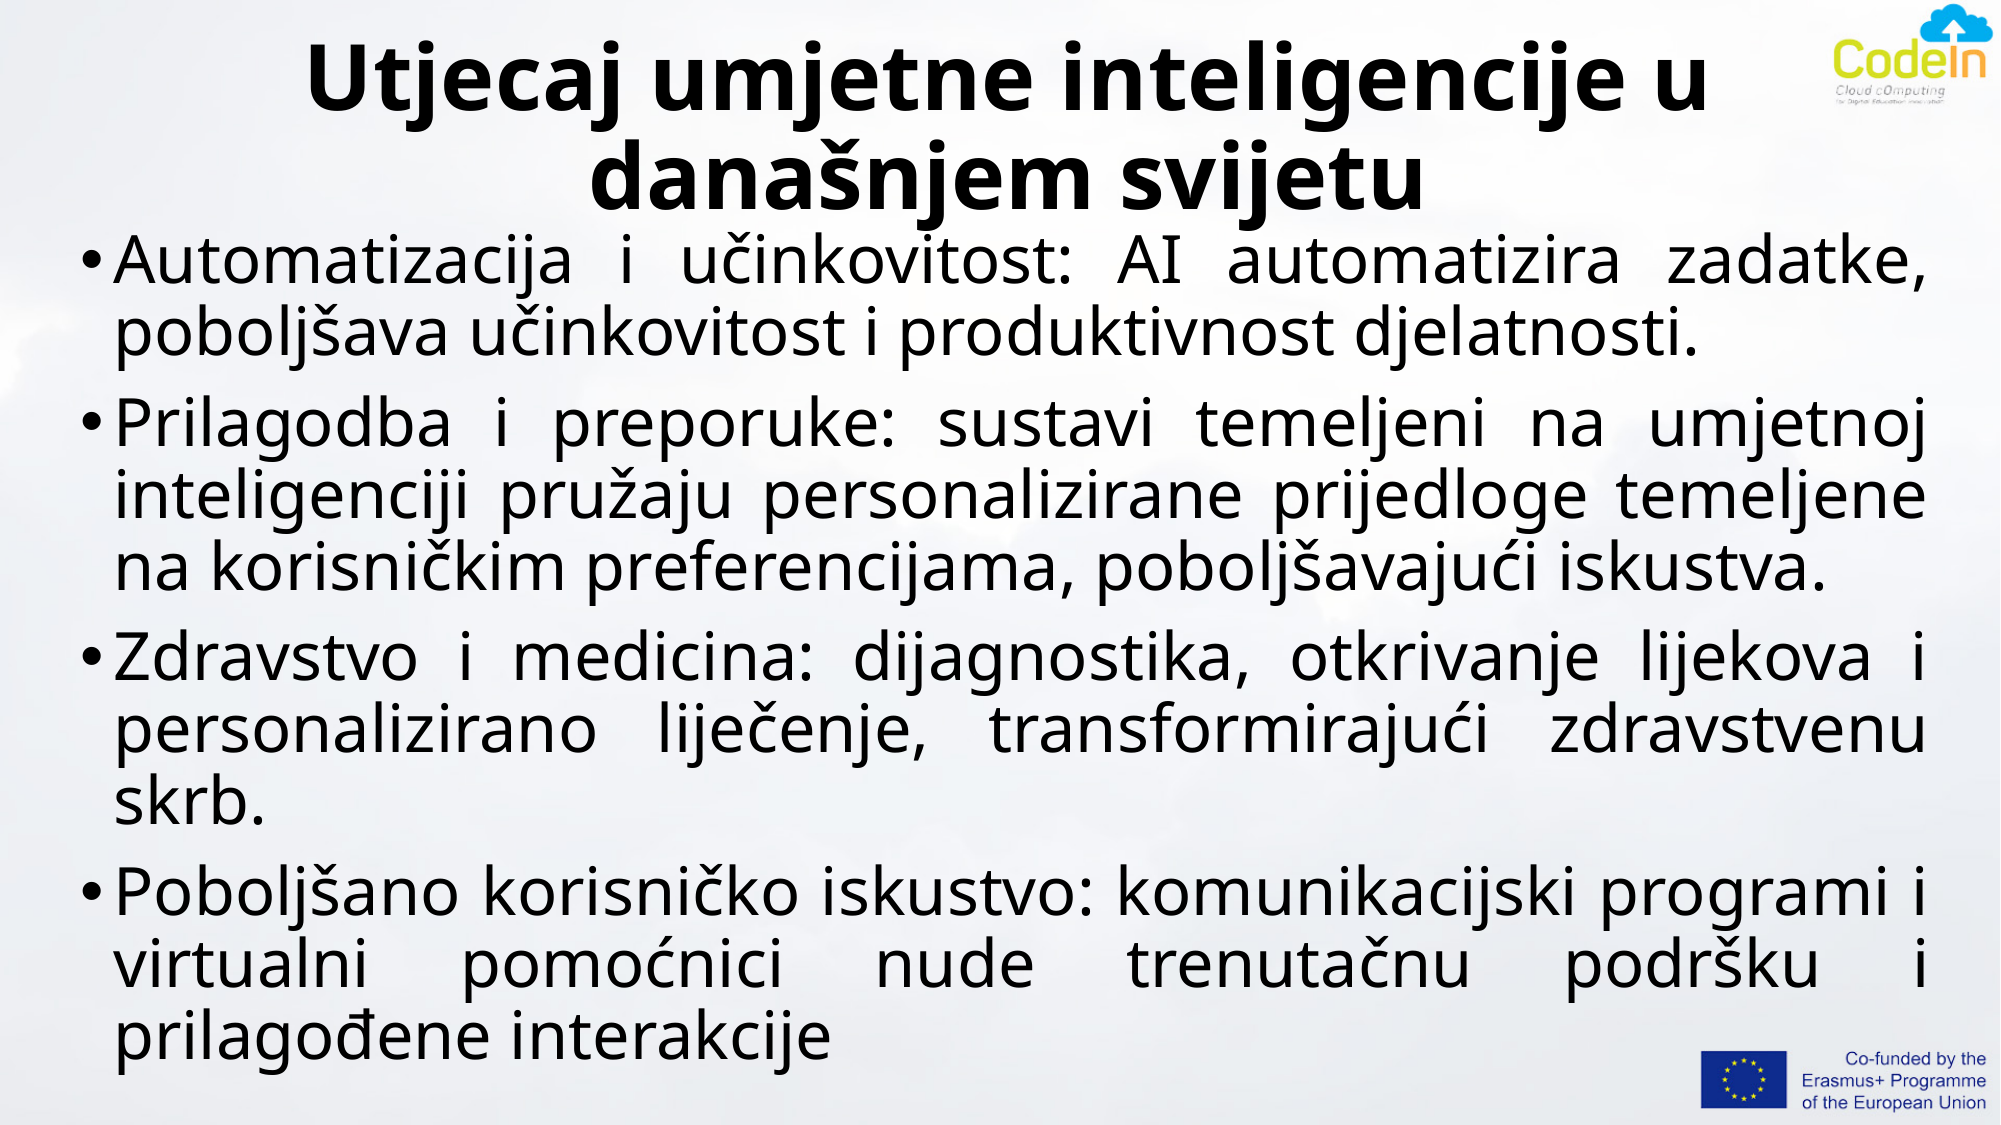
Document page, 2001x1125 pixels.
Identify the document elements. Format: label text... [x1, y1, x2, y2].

title Utjecaj umjetne inteligencije u današnjem svijetu [145, 21, 1871, 218]
picture [0, 0, 2001, 1125]
list Automatizacija i učinkovitost: AI automatizira zadatke, poboljšava učinkovitost i produktivnost djelatnosti. Prilagodba i preporuke: sustavi temeljeni na umjetnoj inteligenciji pružaju personalizirane prijedloge temeljene na korisničkim preferencijama, poboljšavajući iskustva. Zdravstvo i medicina: dijagnostika, otkrivanje lijekova i personalizirano liječenje, transformirajući zdravstvenu skrb. Poboljšano korisničko iskustvo: komunikacijski programi i virtualni pomoćnici nude trenutačnu podršku i prilagođene interakcije [65, 218, 1947, 1095]
